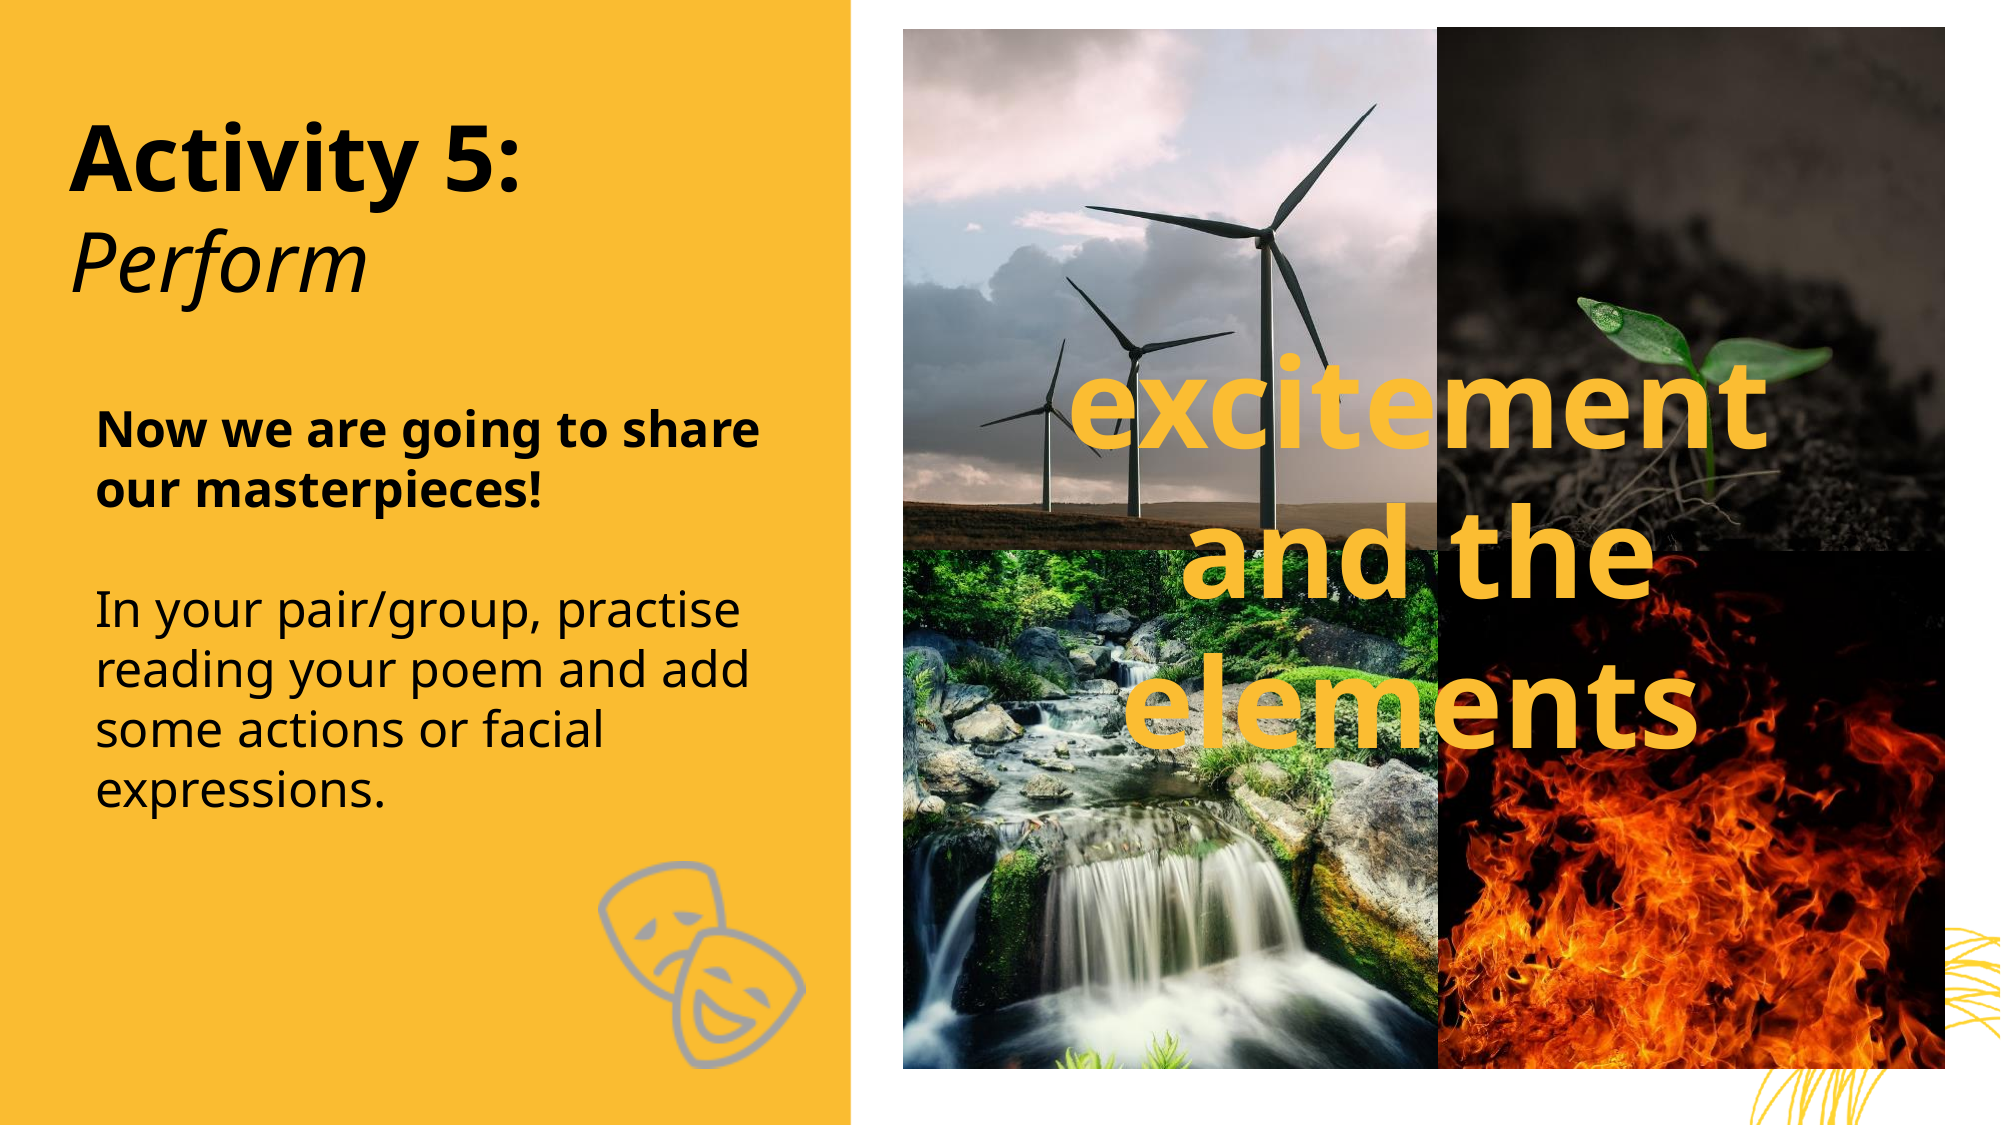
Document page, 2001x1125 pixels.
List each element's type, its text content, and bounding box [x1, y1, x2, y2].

text_box Now we are going to share our masterpieces! In your pair/group, practise reading your poem and add some actions or facial expressions. [80, 389, 788, 885]
picture [0, 0, 2001, 1125]
text_box Activity 5: Perform [54, 92, 680, 317]
